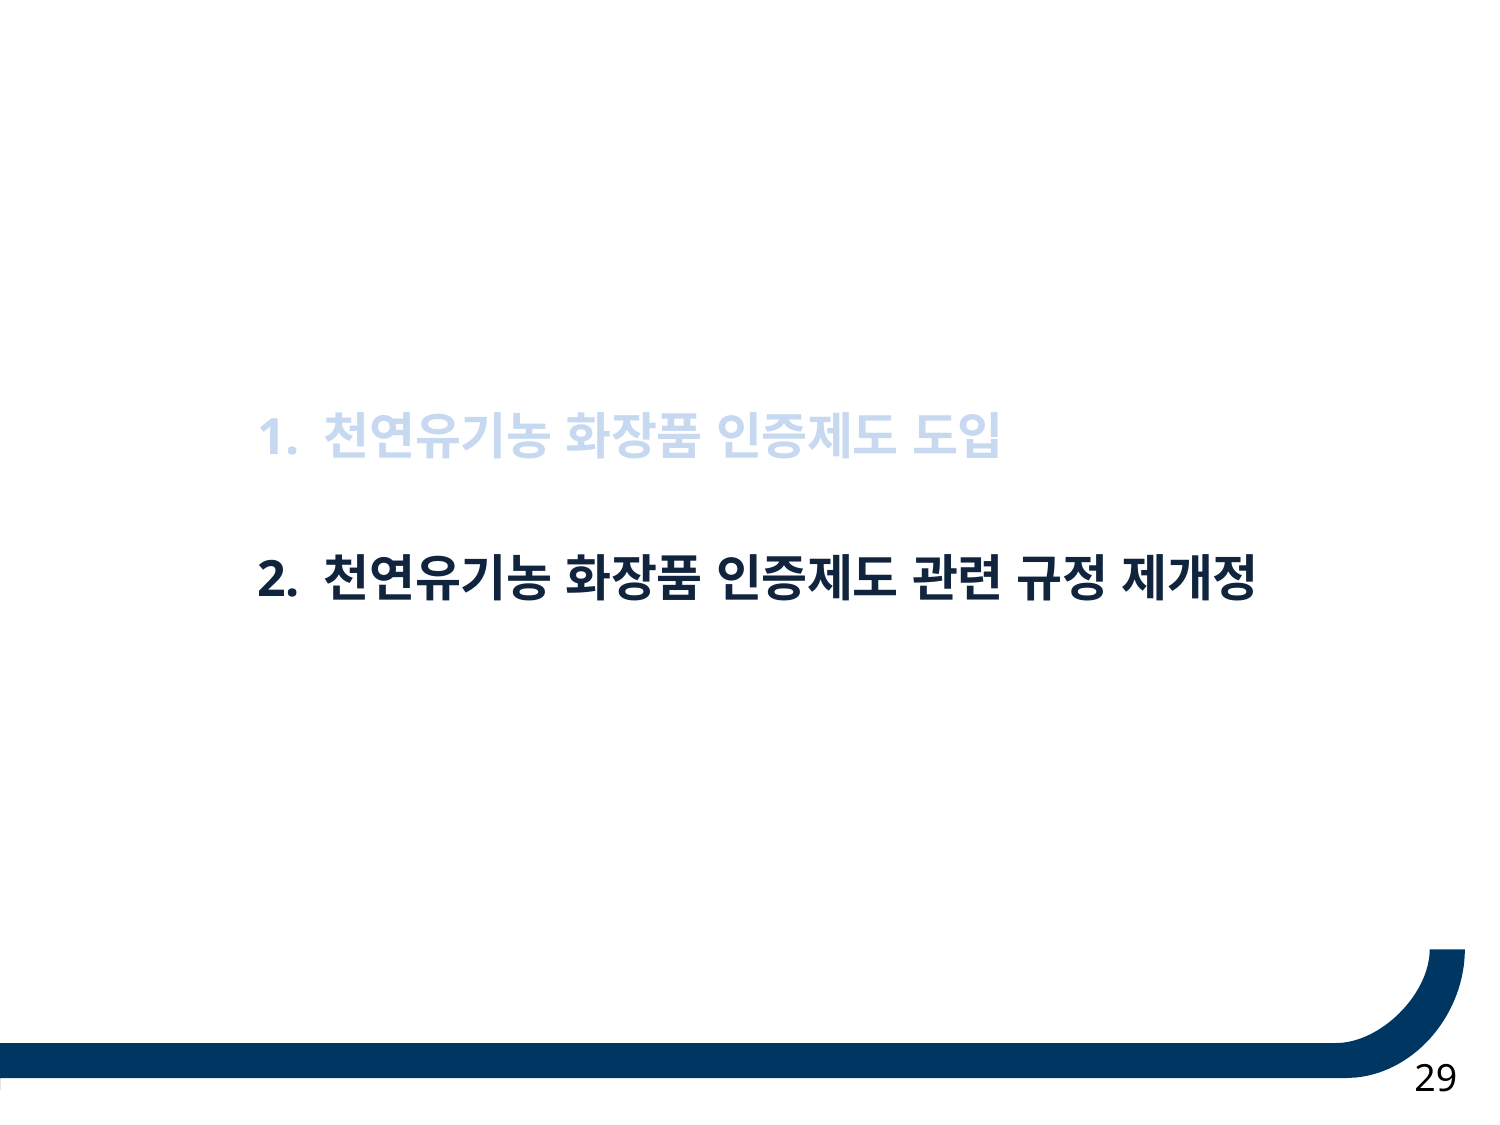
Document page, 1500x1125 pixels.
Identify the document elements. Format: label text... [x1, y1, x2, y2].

text_box [0, 0, 1500, 1125]
text_box 1. 천연유기농 화장품 인증제도 도입 [242, 397, 1282, 457]
text_box 29 [1399, 1046, 1477, 1107]
text_box 2. 천연유기농 화장품 인증제도 관련 규정 제개정 [242, 538, 1412, 598]
